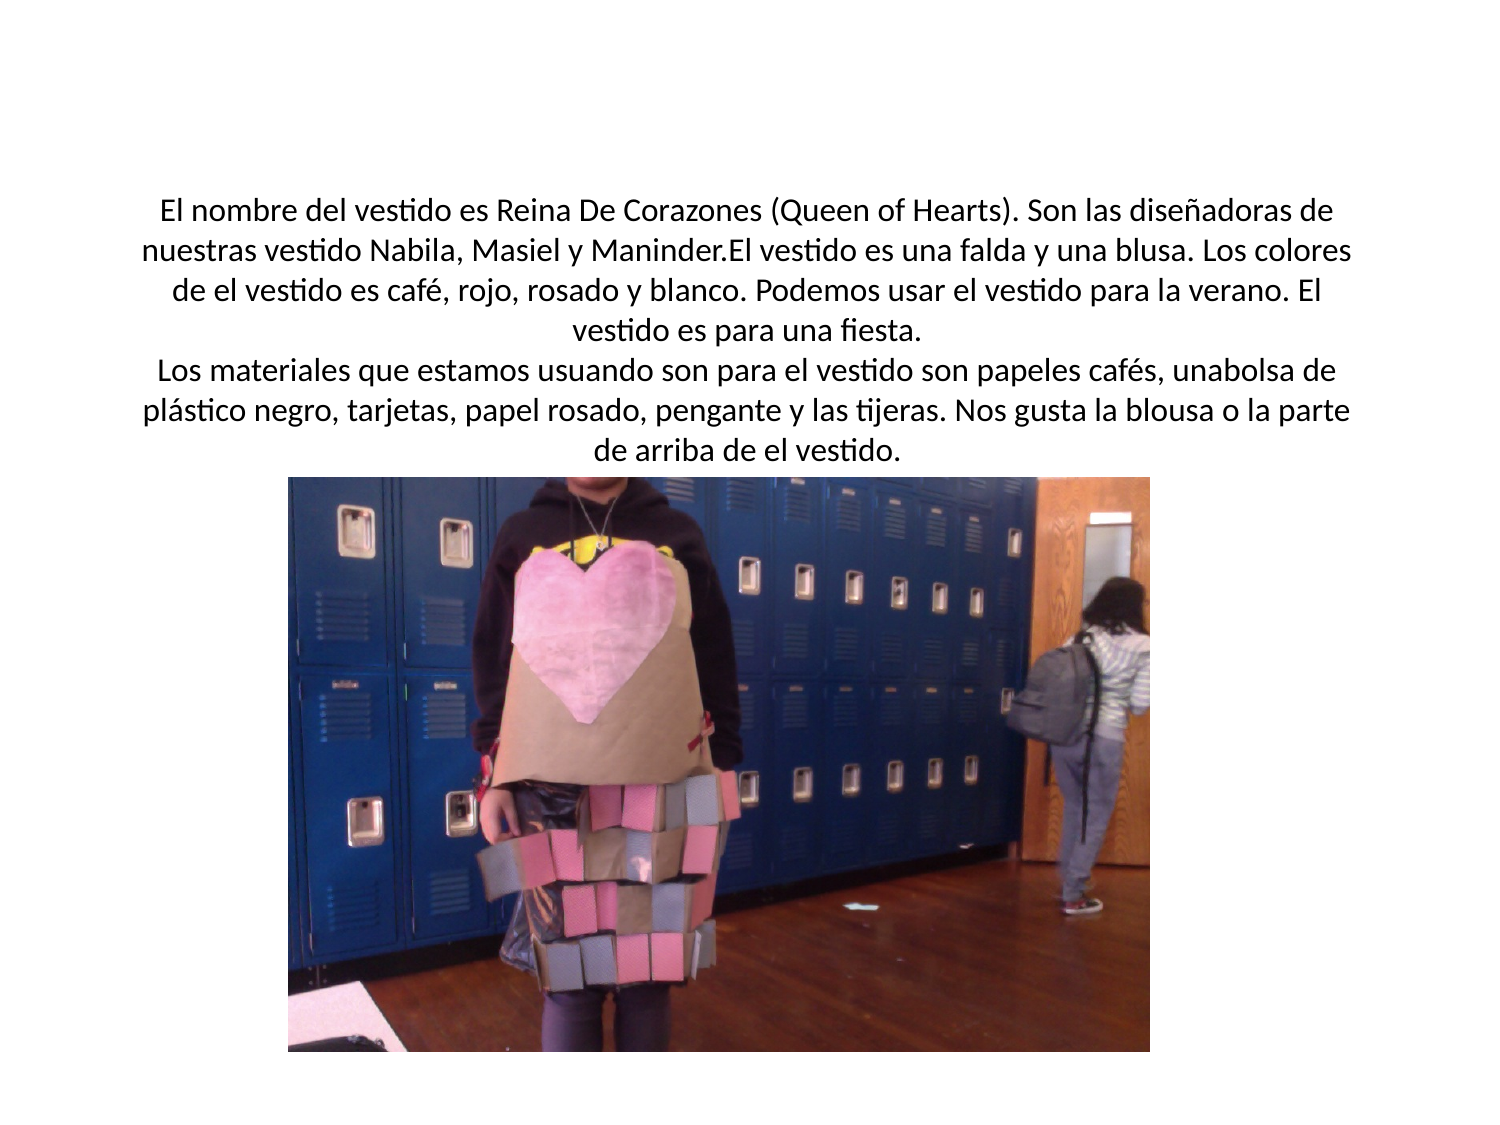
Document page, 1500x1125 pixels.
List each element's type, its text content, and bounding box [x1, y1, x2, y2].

picture [288, 477, 1151, 1052]
title El nombre del vestido es Reina De Corazones (Queen of Hearts). Son las diseñadoras de nuestras vestido Nabila, Masiel y Maninder.El vestido es una falda y una blusa. Los colores de el vestido es café, rojo, rosado y blanco. Podemos usar el vestido para la verano. El vestido es para una fiesta. Los materiales que estamos usuando son para el vestido son papeles cafés, unabolsa de plástico negro, tarjetas, papel rosado, pengante y las tijeras. Nos gusta la blousa o la parte de arriba de el vestido. [110, 127, 1386, 529]
